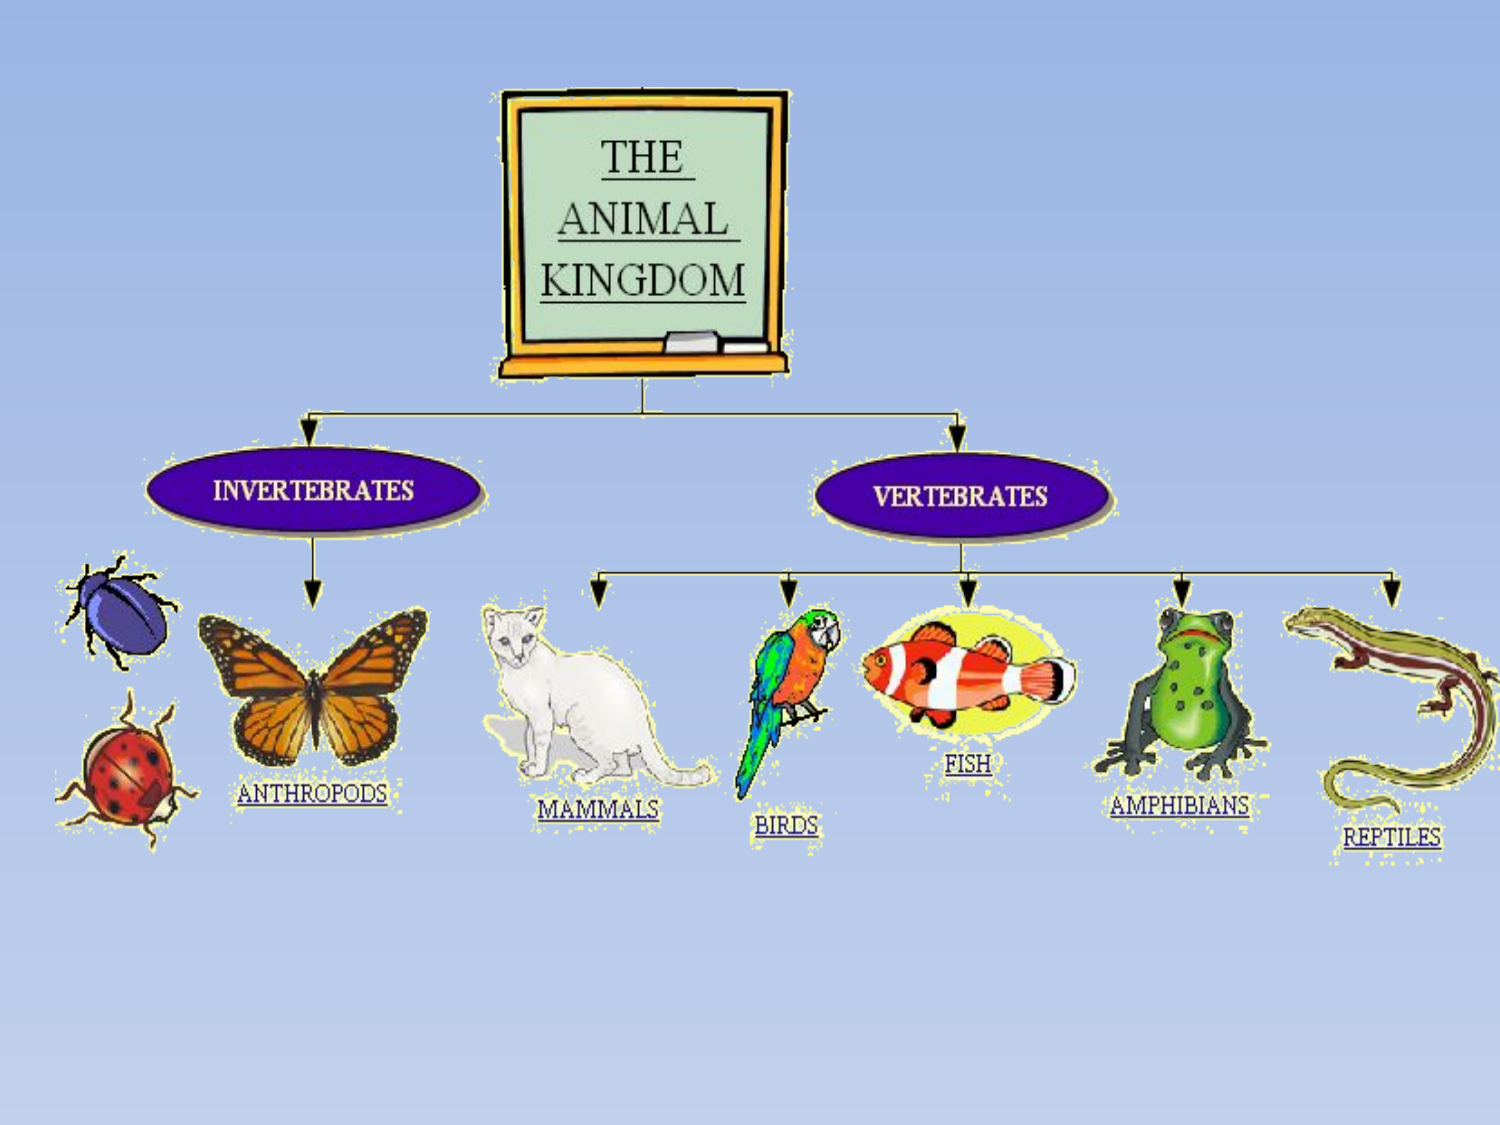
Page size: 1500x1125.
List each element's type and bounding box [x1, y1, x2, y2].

picture [54, 87, 1500, 888]
